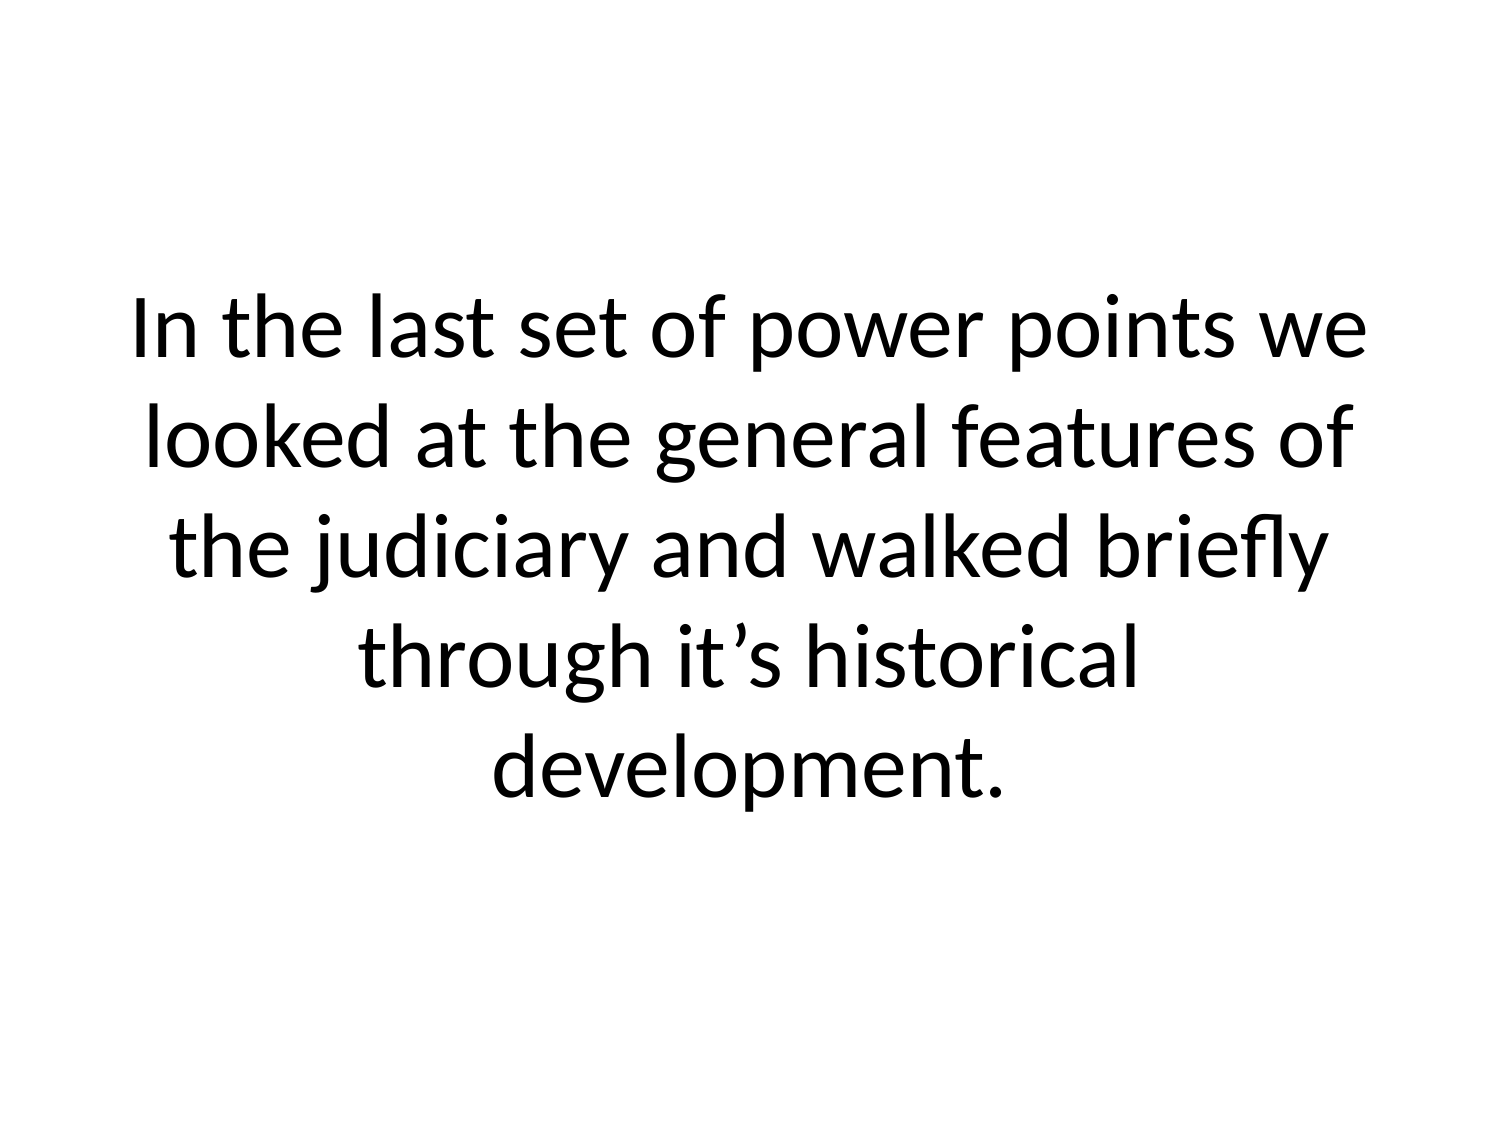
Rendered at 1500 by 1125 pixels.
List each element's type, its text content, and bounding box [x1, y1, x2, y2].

title In the last set of power points we looked at the general features of the judiciary and walked briefly through it’s historical development. [74, 44, 1426, 1038]
